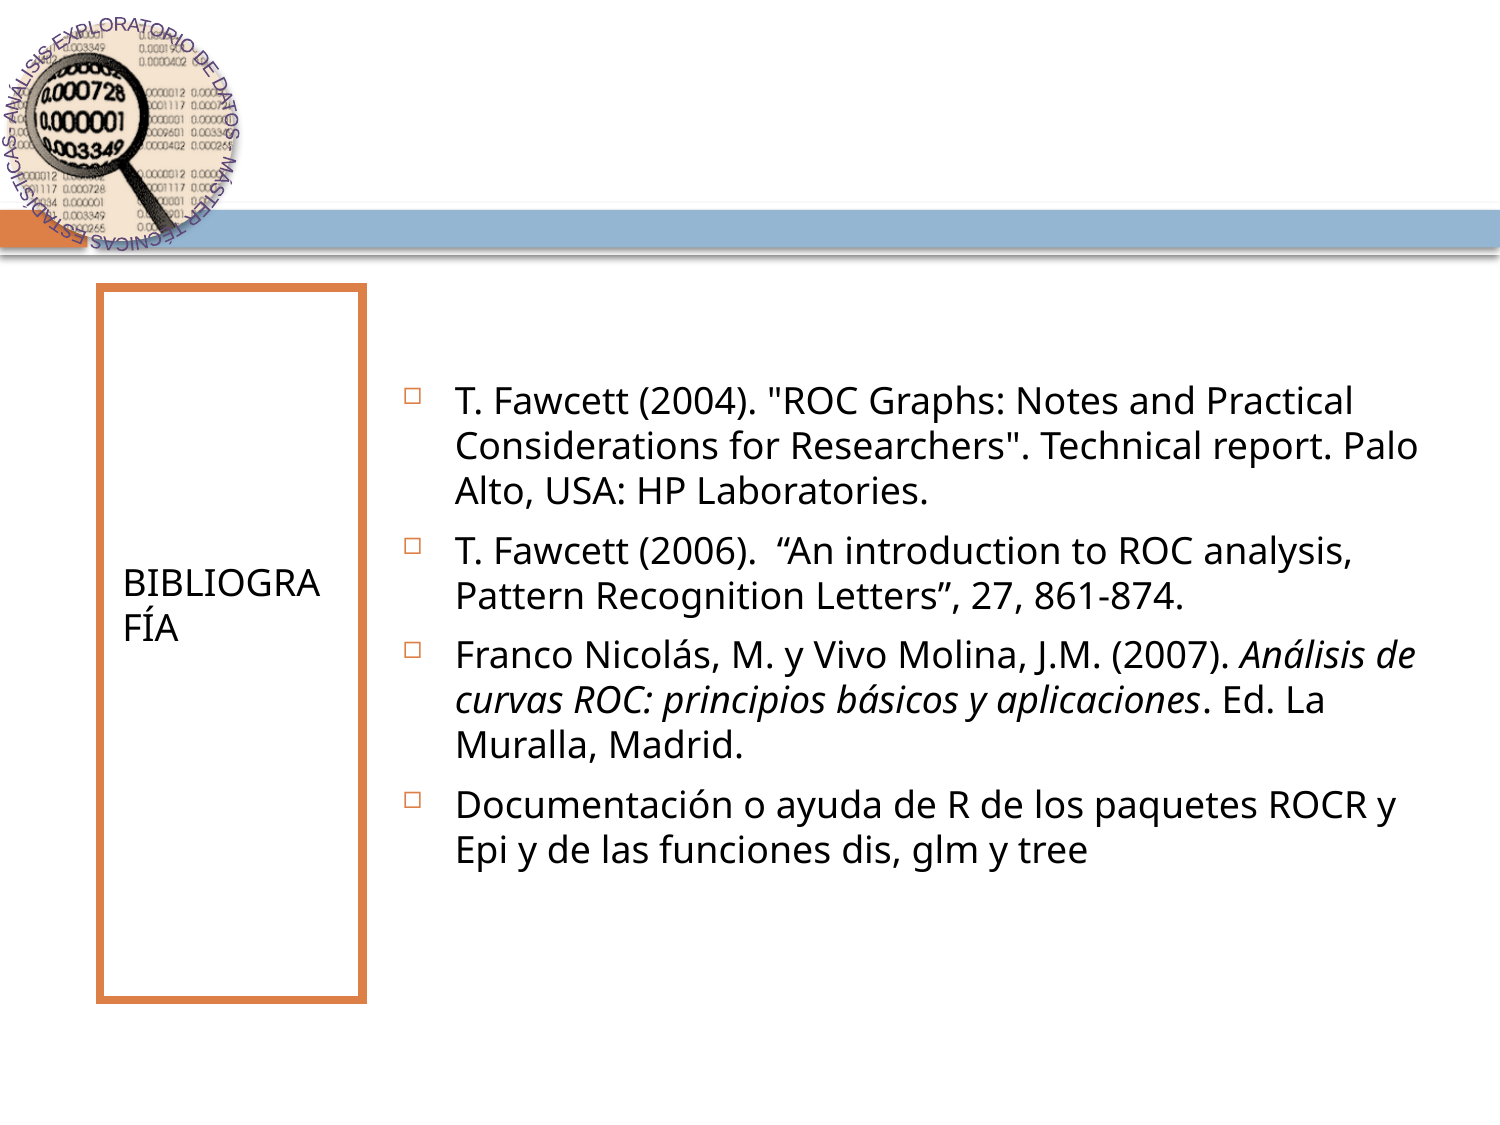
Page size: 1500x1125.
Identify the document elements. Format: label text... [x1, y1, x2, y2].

list T. Fawcett (2004). "ROC Graphs: Notes and Practical Considerations for Researchers". Technical report. Palo Alto, USA: HP Laboratories. T. Fawcett (2006). “An introduction to ROC analysis, Pattern Recognition Letters”, 27, 861-874. Franco Nicolás, M. y Vivo Molina, J.M. (2007). Análisis de curvas ROC: principios básicos y aplicaciones. Ed. La Muralla, Madrid. Documentación o ayuda de R de los paquetes ROCR y Epi y de las funciones dis, glm y tree [387, 369, 1438, 880]
list BIBLIOGRAFÍA [96, 283, 367, 1004]
